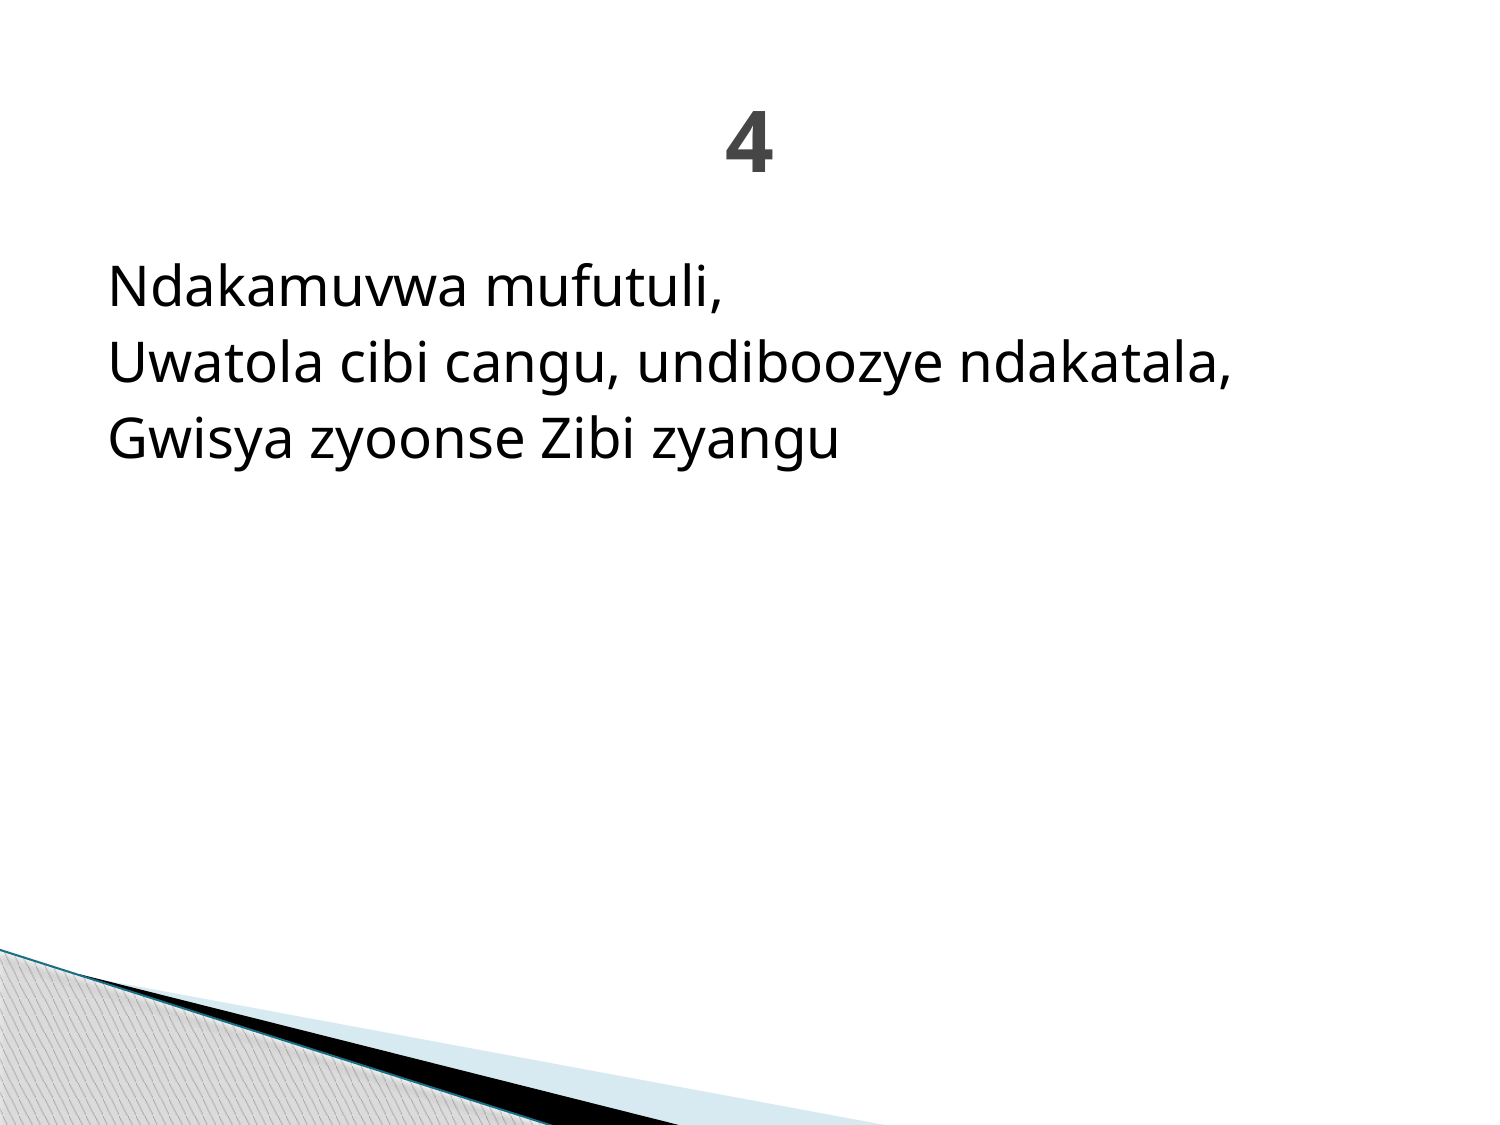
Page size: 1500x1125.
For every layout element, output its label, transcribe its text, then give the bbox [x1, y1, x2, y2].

list Ndakamuvwa mufutuli, Uwatola cibi cangu, undiboozye ndakatala, Gwisya zyoonse Zibi zyangu [75, 243, 1425, 986]
title 4 [75, 45, 1425, 233]
